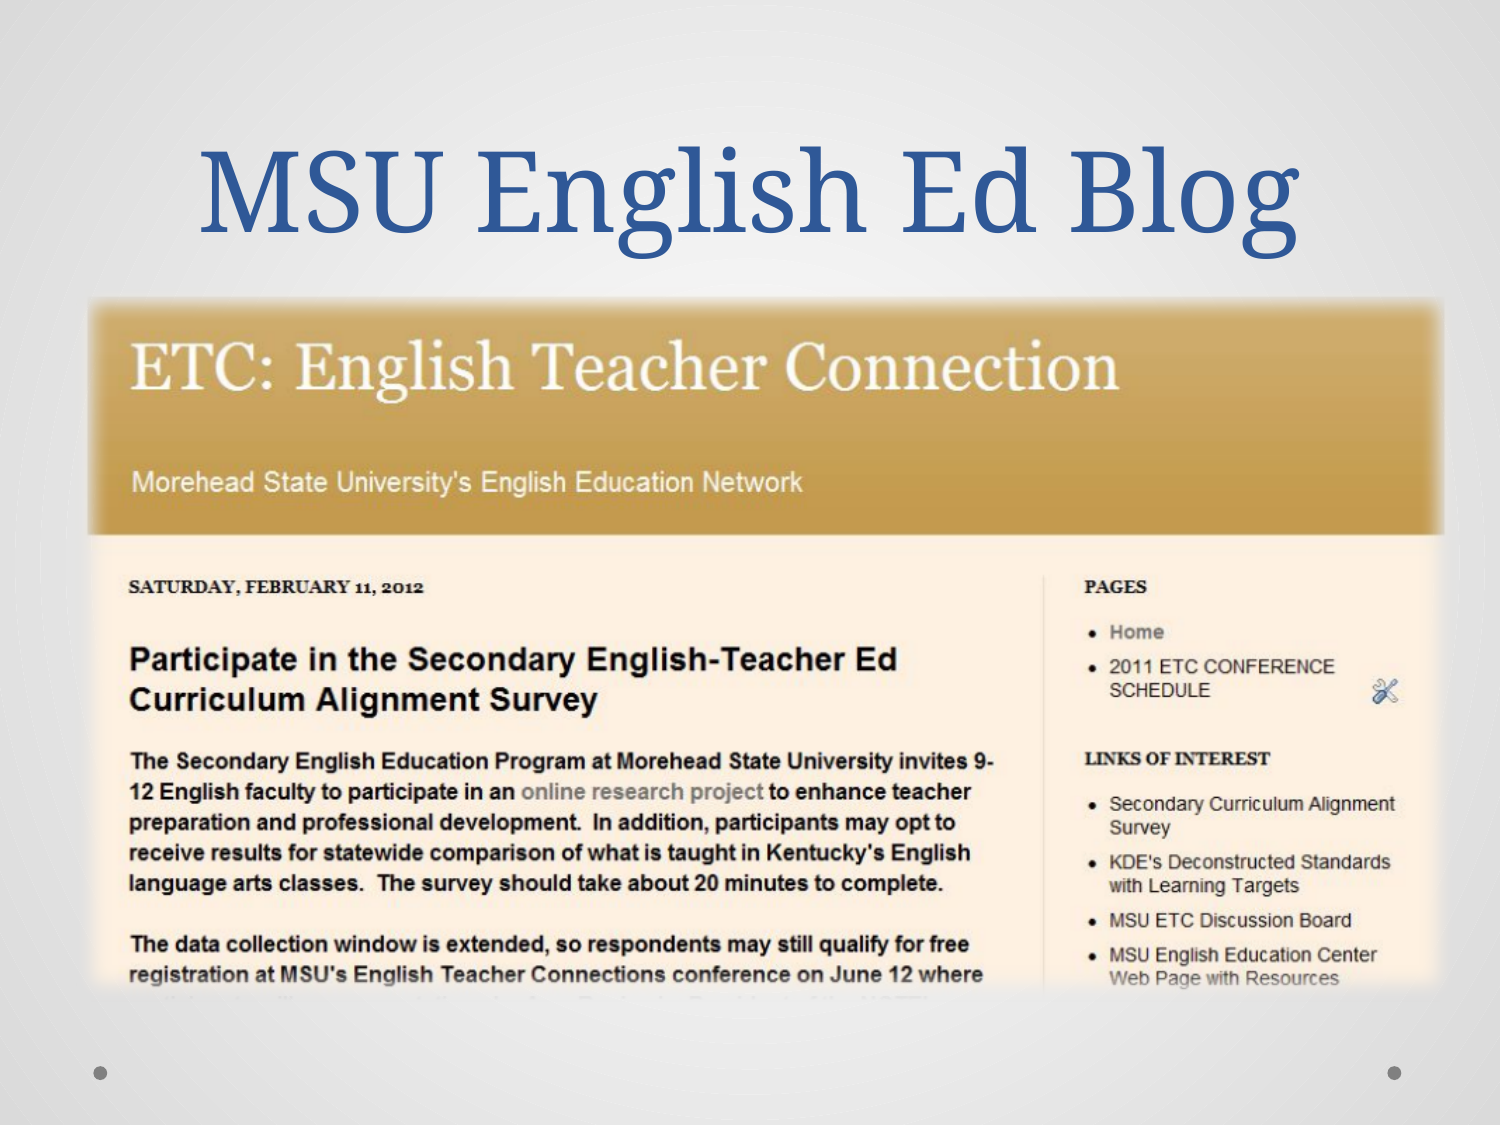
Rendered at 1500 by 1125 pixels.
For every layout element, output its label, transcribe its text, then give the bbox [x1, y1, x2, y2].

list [74, 287, 1456, 1003]
title MSU English Ed Blog [75, 50, 1425, 263]
